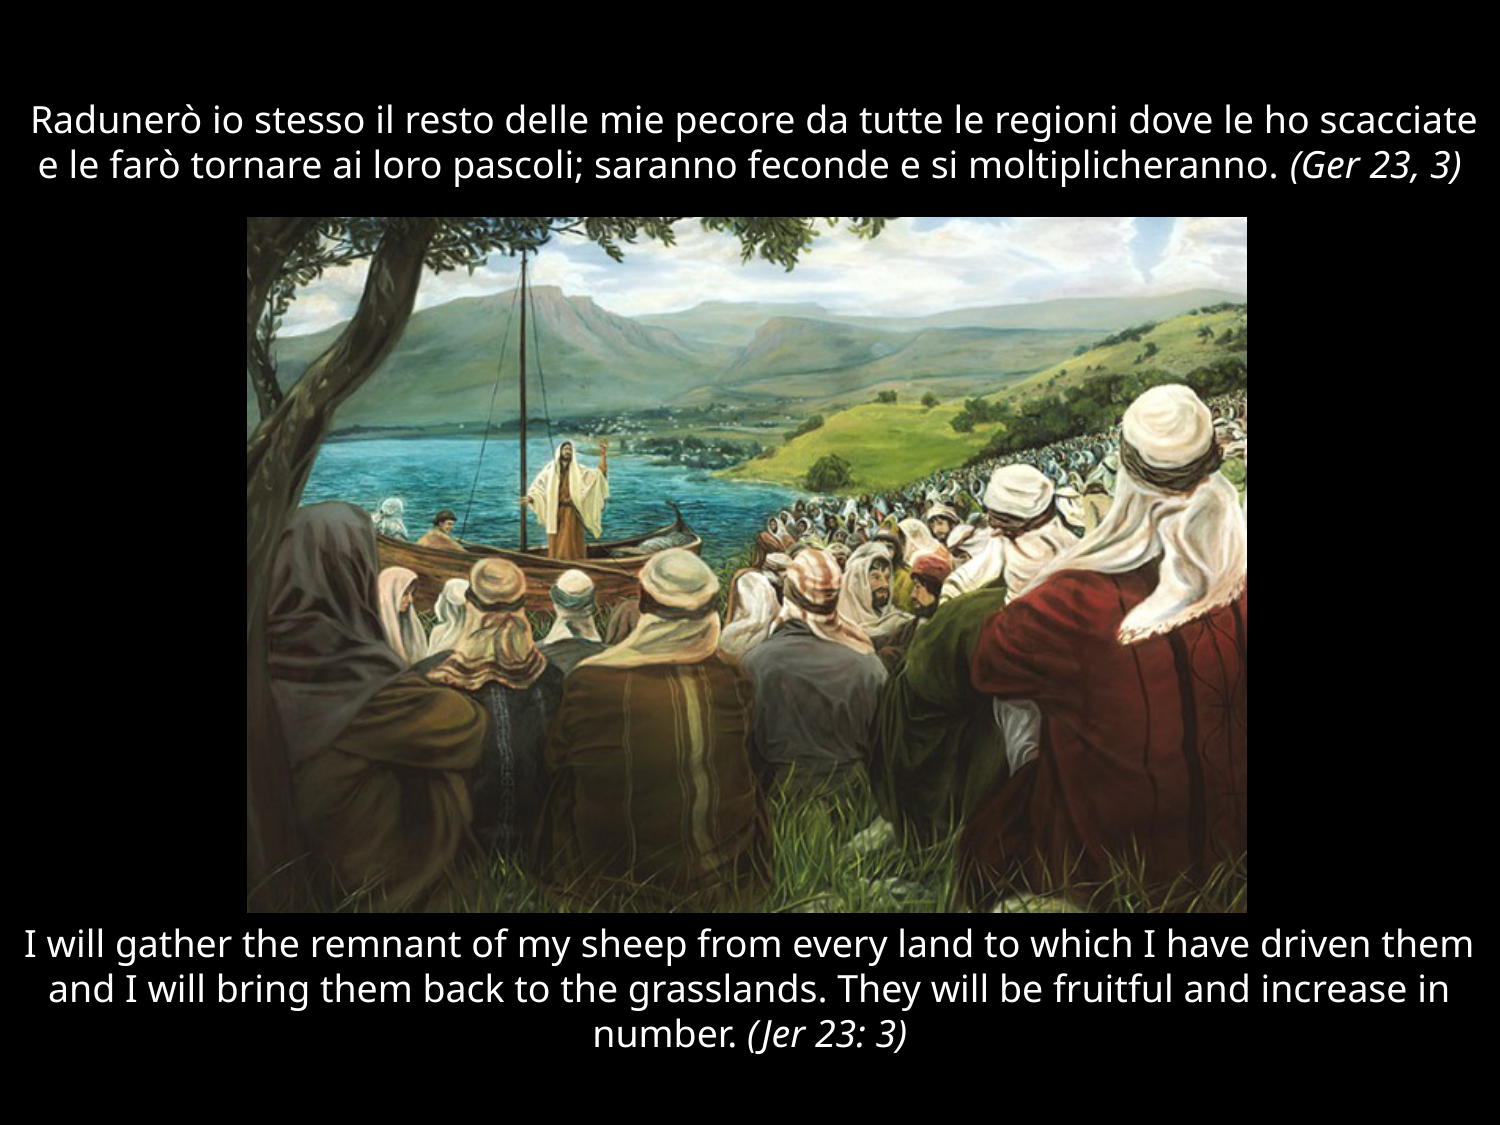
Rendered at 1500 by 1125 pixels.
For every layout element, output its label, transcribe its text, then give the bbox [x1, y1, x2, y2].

picture [247, 217, 1247, 913]
text_box I will gather the remnant of my sheep from every land to which I have driven them and I will bring them back to the grasslands. They will be fruitful and increase in number. (Jer 23: 3) [0, 912, 1500, 1063]
title Radunerò io stesso il resto delle mie pecore da tutte le regioni dove le ho scacciate e le farò tornare ai loro pascoli; saranno feconde e si moltiplicheranno. (Ger 23, 3) [0, 24, 1500, 213]
